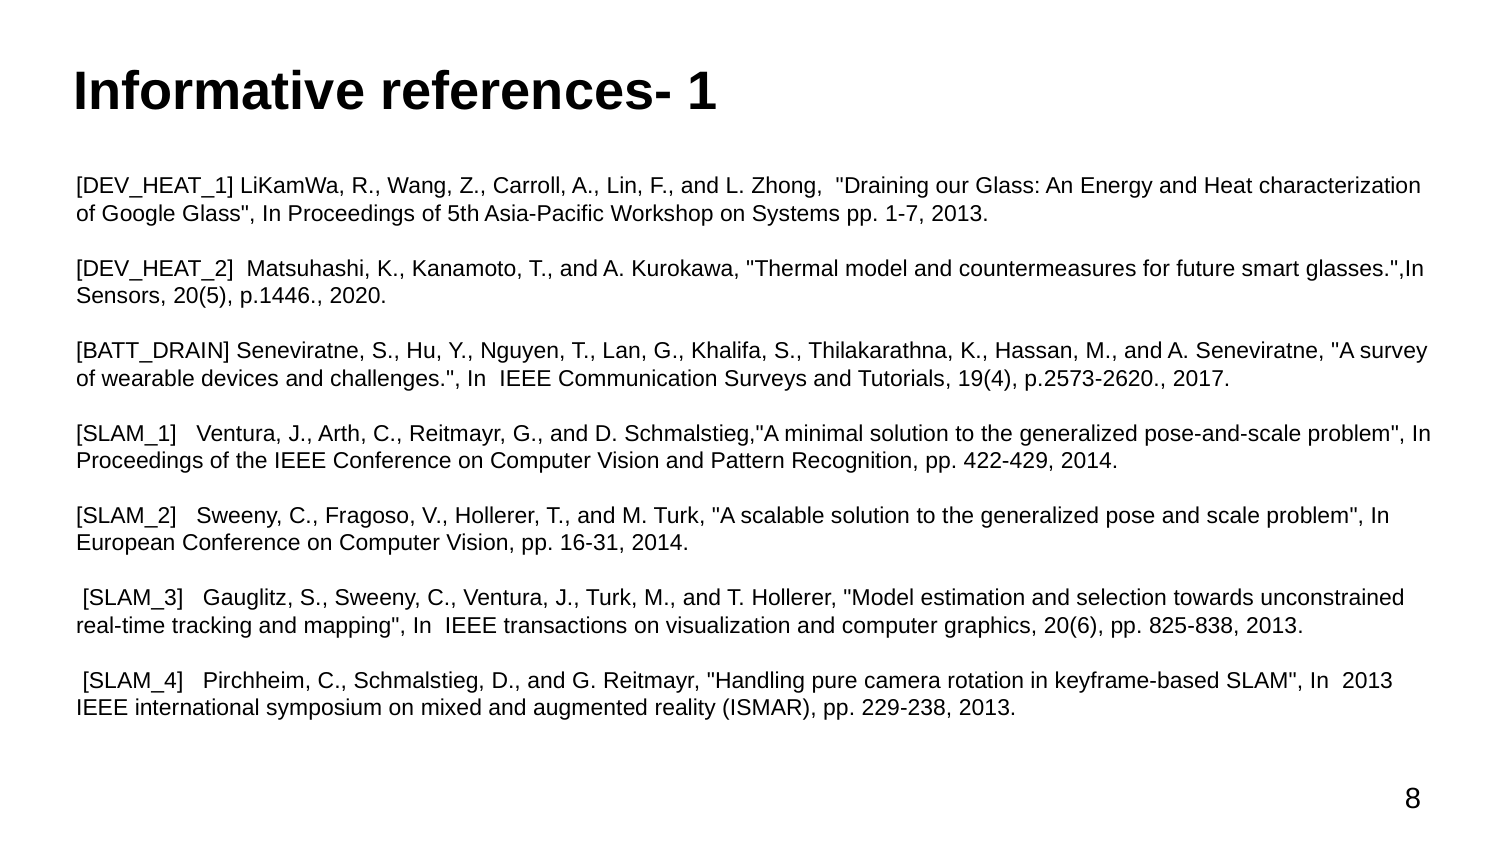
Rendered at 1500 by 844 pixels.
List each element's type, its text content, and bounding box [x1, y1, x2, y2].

title Informative references- 1 [58, 30, 1456, 125]
slide_number 8 [1389, 764, 1480, 830]
text_box [DEV_HEAT_1] LiKamWa, R., Wang, Z., Carroll, A., Lin, F., and L. Zhong, "Draining our Glass: An Energy and Heat characterization of Google Glass", In Proceedings of 5th Asia-Pacific Workshop on Systems pp. 1-7, 2013. [DEV_HEAT_2] Matsuhashi, K., Kanamoto, T., and A. Kurokawa, "Thermal model and countermeasures for future smart glasses.",In Sensors, 20(5), p.1446., 2020. [BATT_DRAIN] Seneviratne, S., Hu, Y., Nguyen, T., Lan, G., Khalifa, S., Thilakarathna, K., Hassan, M., and A. Seneviratne, "A survey of wearable devices and challenges.", In IEEE Communication Surveys and Tutorials, 19(4), p.2573-2620., 2017. [SLAM_1] Ventura, J., Arth, C., Reitmayr, G., and D. Schmalstieg,"A minimal solution to the generalized pose-and-scale problem", In Proceedings of the IEEE Conference on Computer Vision and Pattern Recognition, pp. 422-429, 2014. [SLAM_2] Sweeny, C., Fragoso, V., Hollerer, T., and M. Turk, "A scalable solution to the generalized pose and scale problem", In European Conference on Computer Vision, pp. 16-31, 2014. [SLAM_3] Gauglitz, S., Sweeny, C., Ventura, J., Turk, M., and T. Hollerer, "Model estimation and selection towards unconstrained real-time tracking and mapping", In IEEE transactions on visualization and computer graphics, 20(6), pp. 825-838, 2013. [SLAM_4] Pirchheim, C., Schmalstieg, D., and G. Reitmayr, "Handling pure camera rotation in keyframe-based SLAM", In 2013 IEEE international symposium on mixed and augmented reality (ISMAR), pp. 229-238, 2013. [61, 163, 1456, 783]
